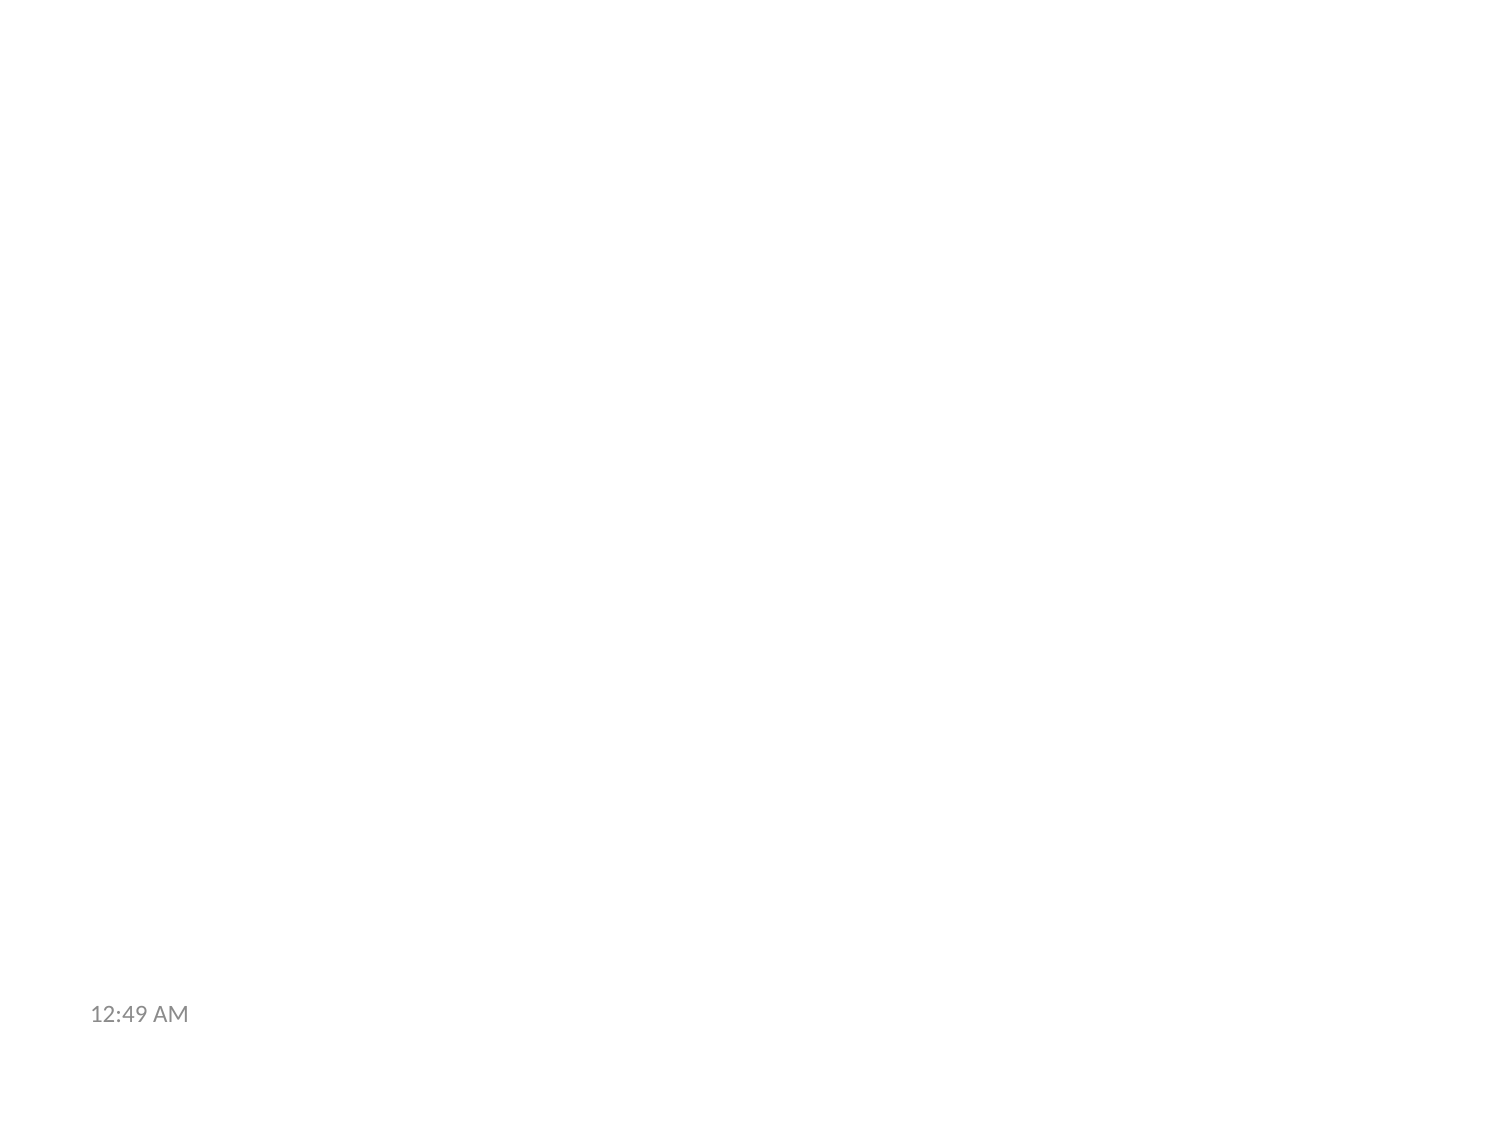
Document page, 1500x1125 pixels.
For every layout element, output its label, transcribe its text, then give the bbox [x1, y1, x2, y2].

text_box 3:35 PM [75, 982, 425, 1043]
